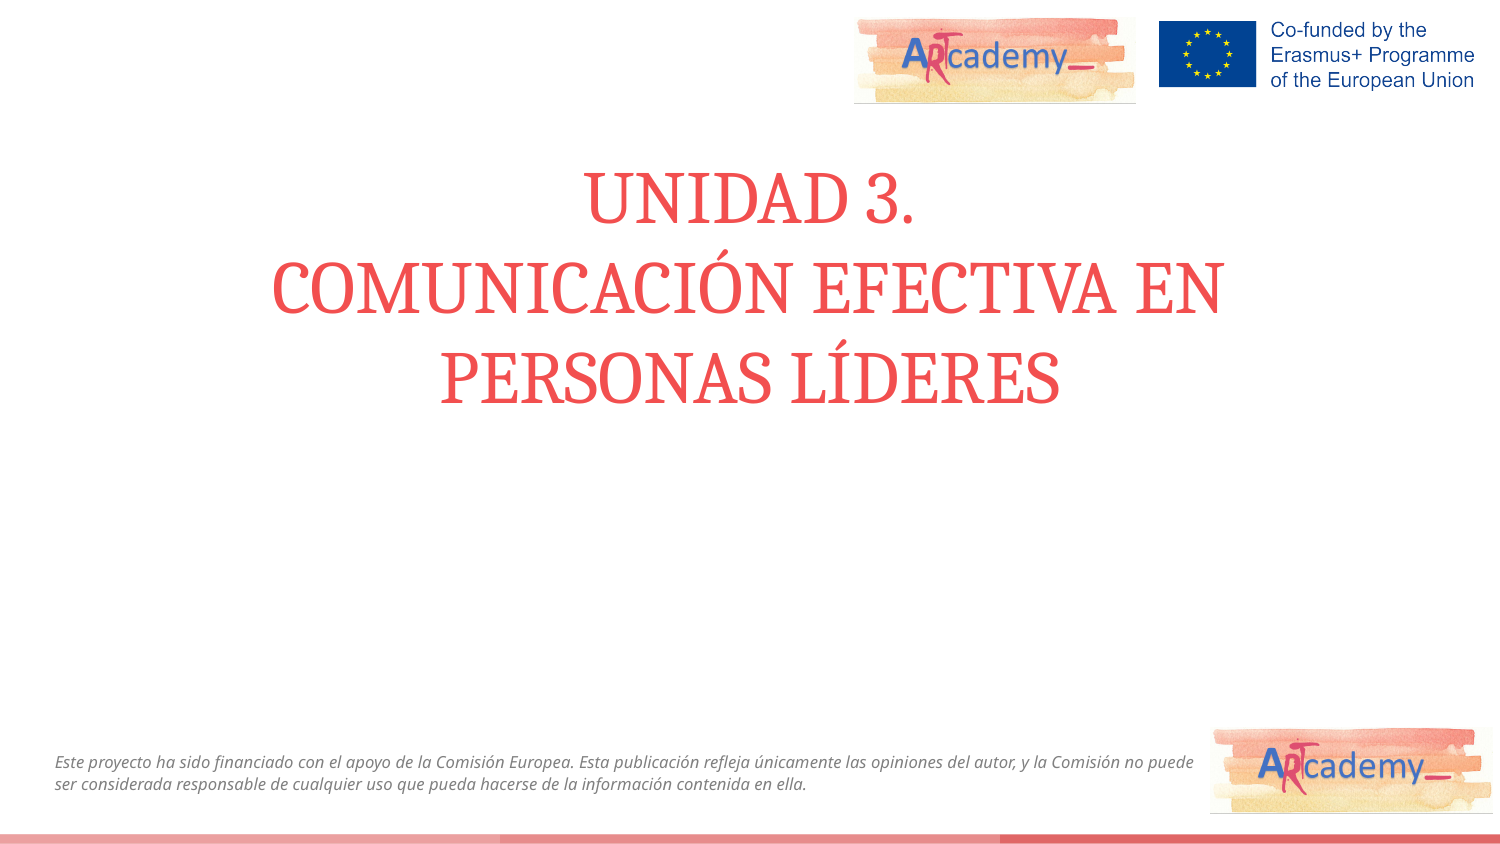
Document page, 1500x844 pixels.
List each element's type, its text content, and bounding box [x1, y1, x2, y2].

picture [1158, 21, 1474, 91]
text_box Este proyecto ha sido financiado con el apoyo de la Comisión Europea. Esta publicación refleja únicamente las opiniones del autor, y la Comisión no puede ser considerada responsable de cualquier uso que pueda hacerse de la información contenida en ella. [39, 742, 1205, 811]
picture [854, 0, 1137, 134]
title UNIDAD 3. COMUNICACIÓN EFECTIVA EN PERSONAS LÍDERES [164, 148, 1336, 434]
picture [1210, 709, 1493, 844]
